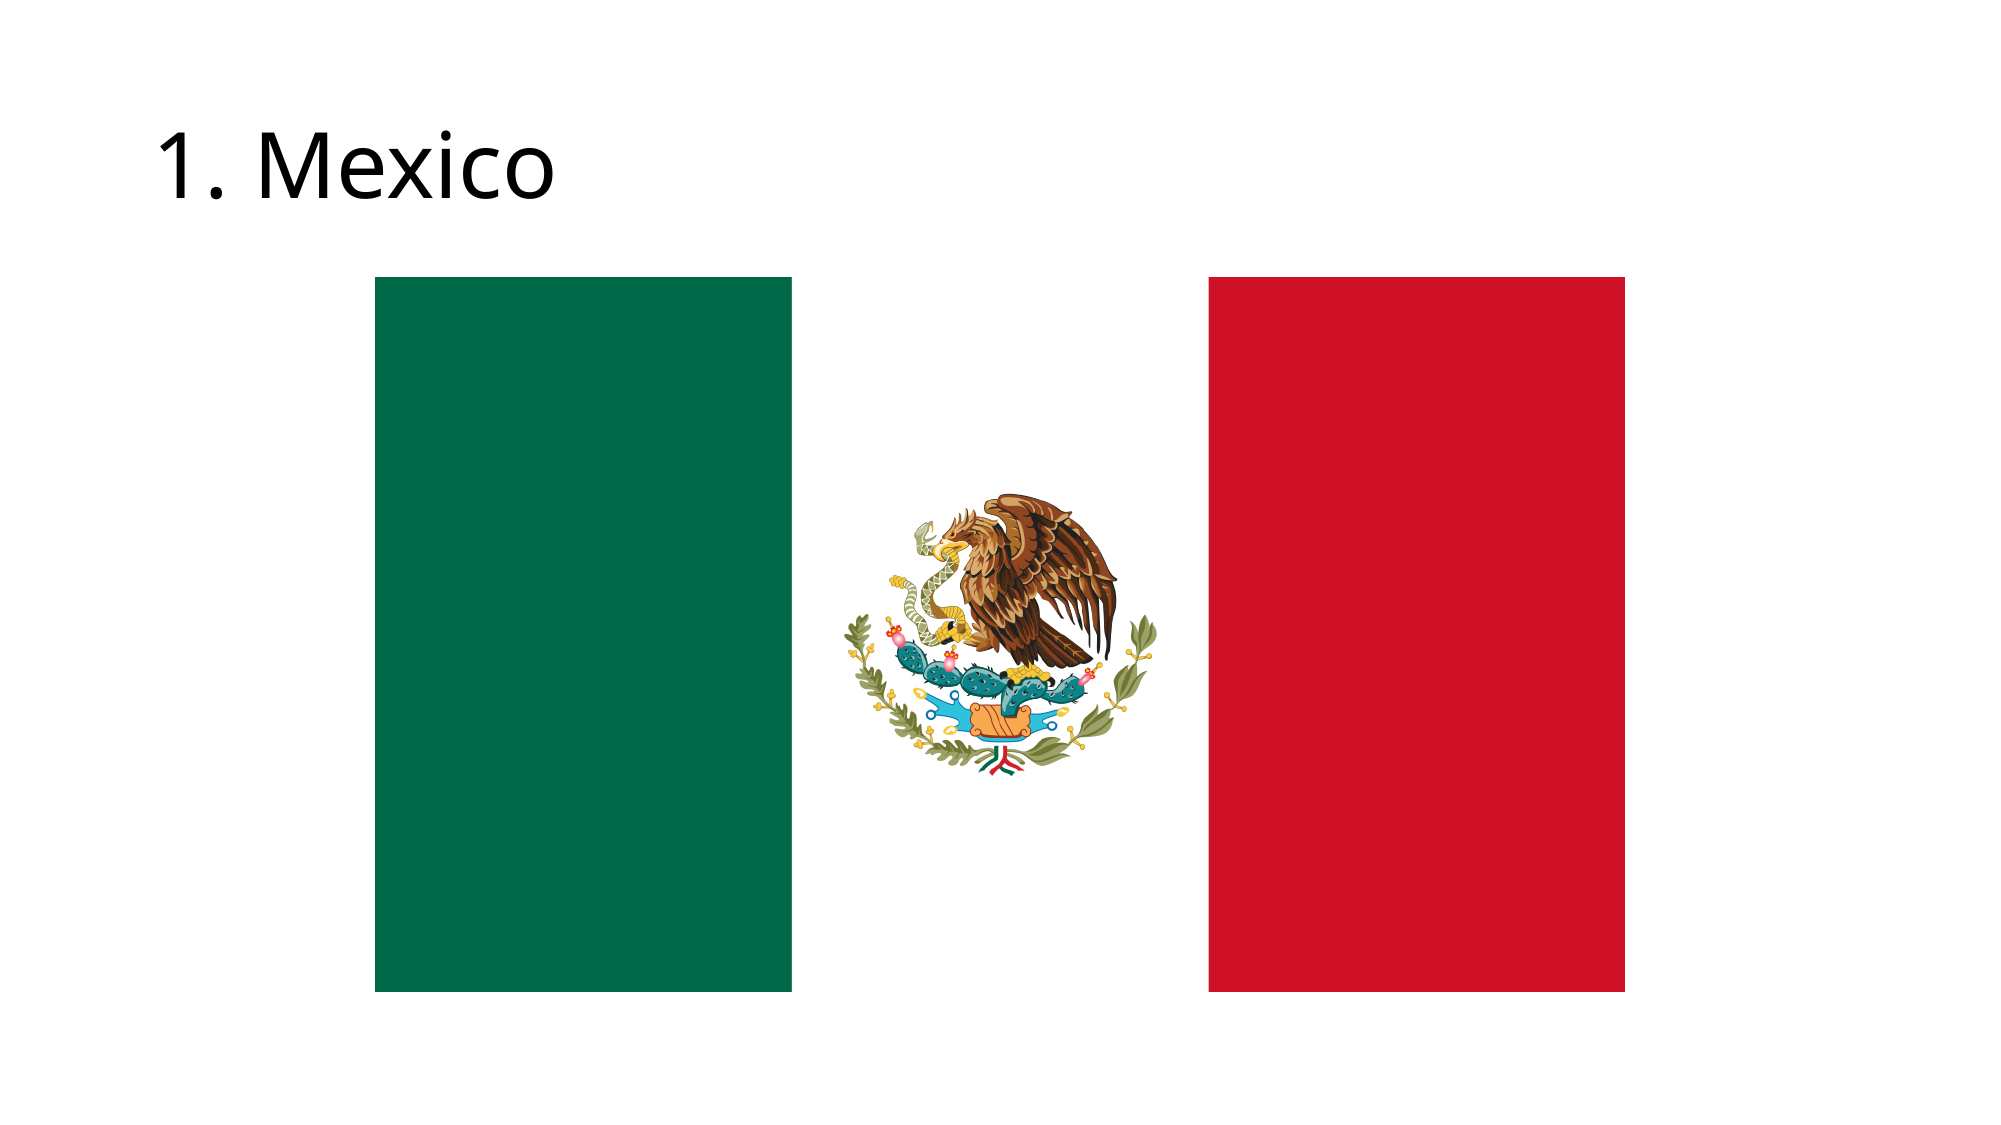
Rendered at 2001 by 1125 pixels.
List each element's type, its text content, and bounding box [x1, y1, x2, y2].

title 1. Mexico [137, 59, 1863, 278]
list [375, 277, 1625, 992]
